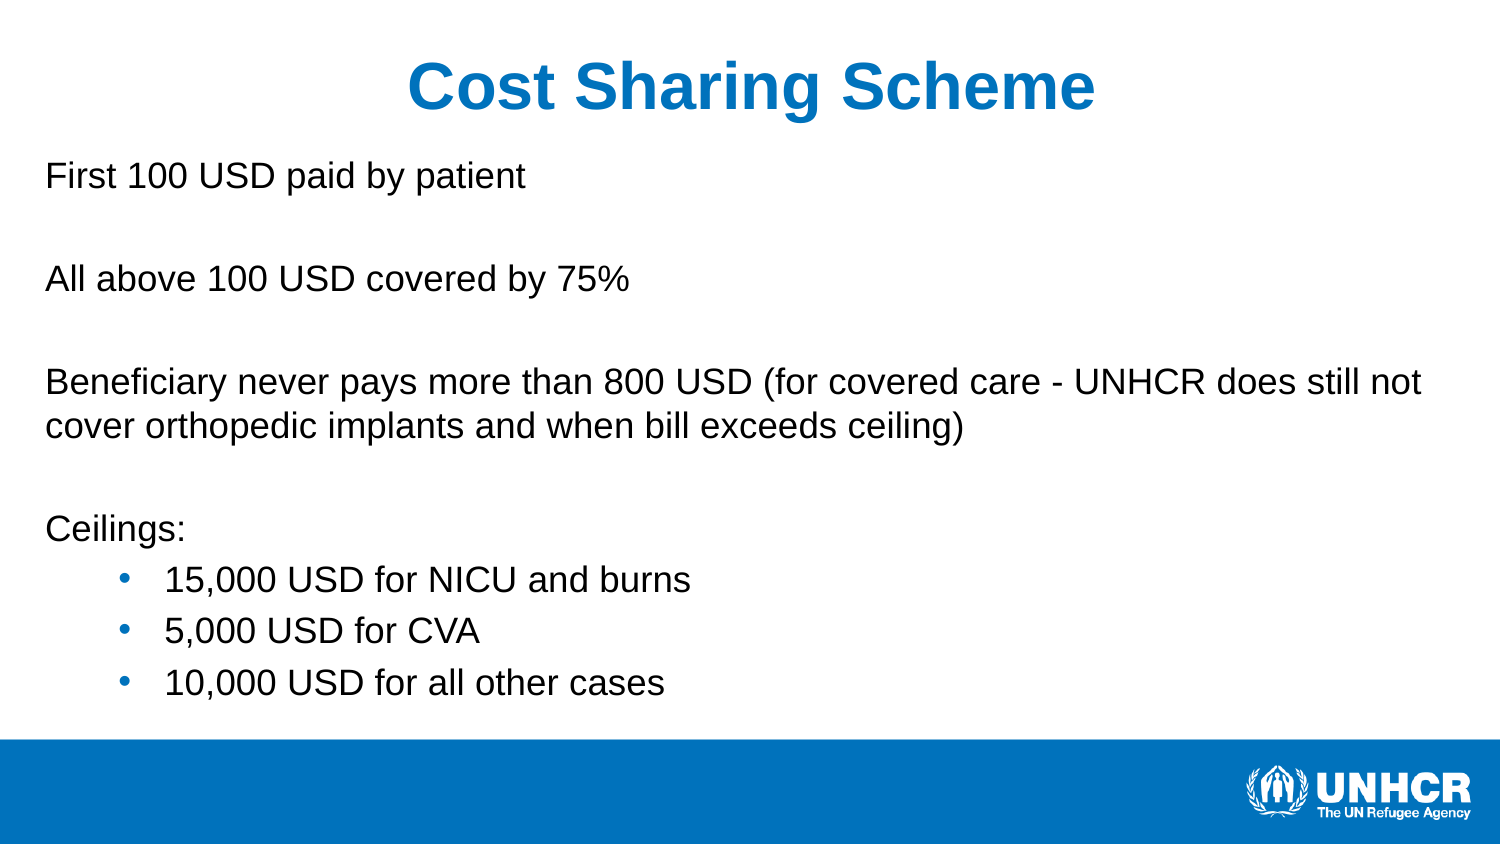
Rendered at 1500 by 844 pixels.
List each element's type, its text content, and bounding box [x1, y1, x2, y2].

title Cost Sharing Scheme [29, 44, 1476, 124]
subtitle First 100 USD paid by patient All above 100 USD covered by 75% Beneficiary never pays more than 800 USD (for covered care - UNHCR does still not cover orthopedic implants and when bill exceeds ceiling) Ceilings: 15,000 USD for NICU and burns 5,000 USD for CVA 10,000 USD for all other cases [29, 152, 1476, 706]
picture [0, 739, 1500, 844]
